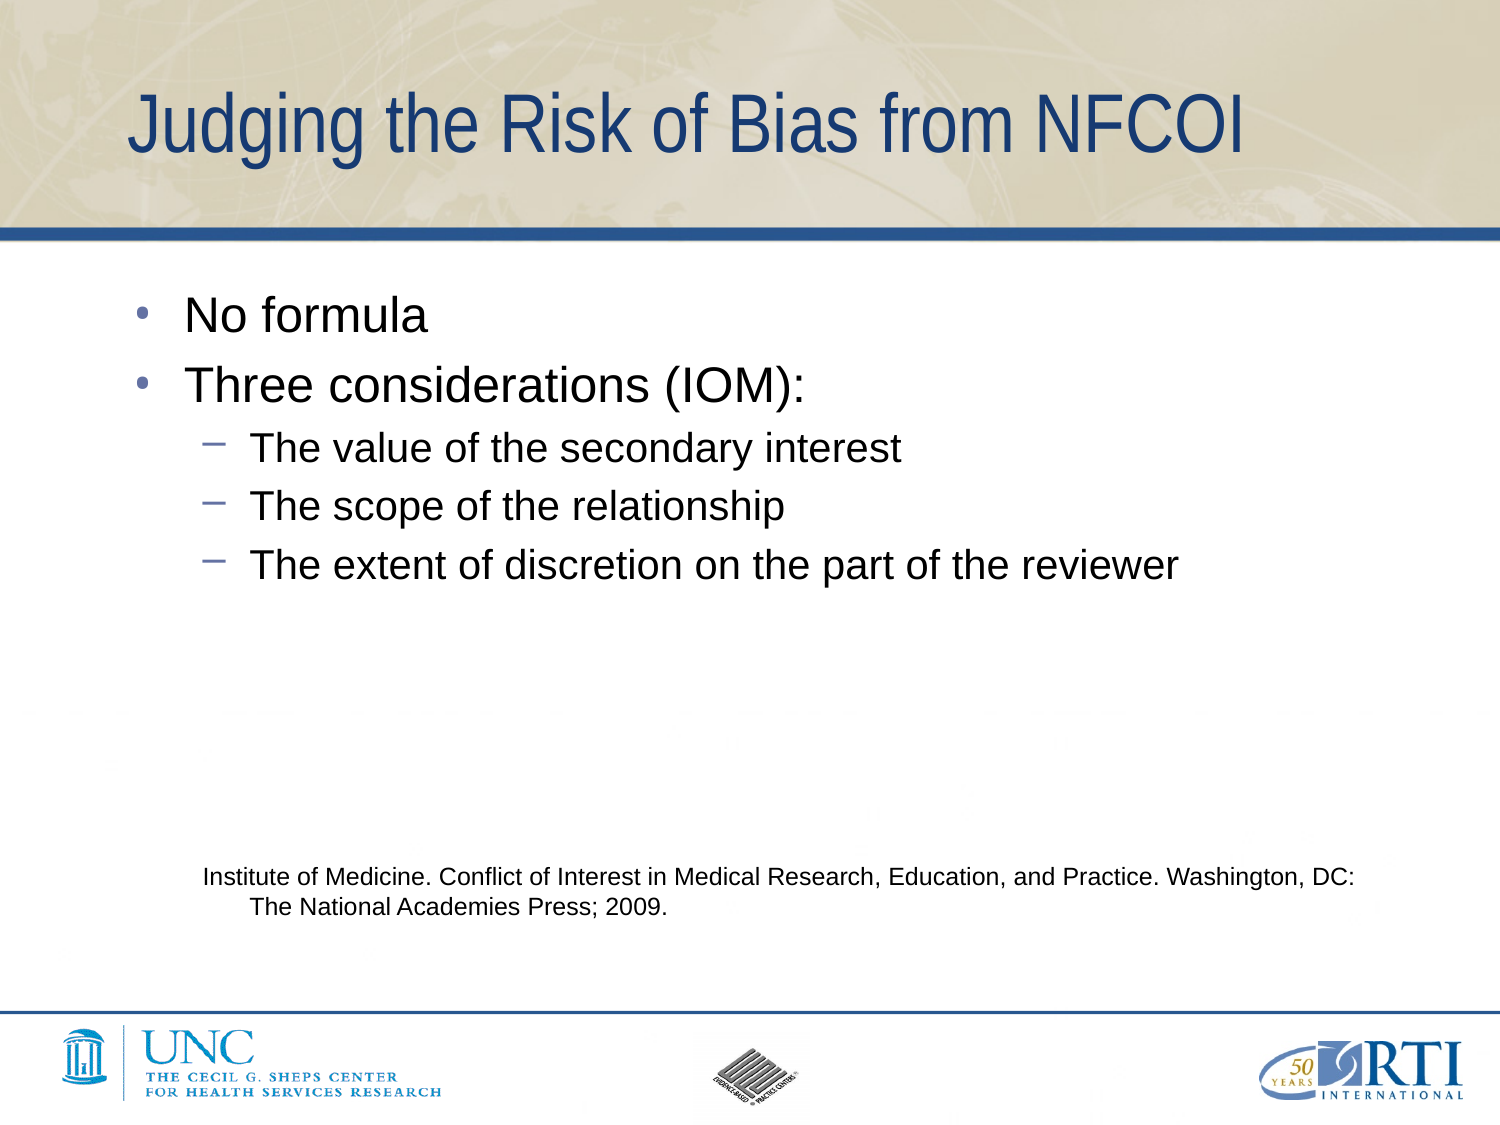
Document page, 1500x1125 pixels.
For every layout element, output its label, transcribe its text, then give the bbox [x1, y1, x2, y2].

list No formula Three considerations (IOM): The value of the secondary interest The scope of the relationship The extent of discretion on the part of the reviewer Institute of Medicine. Conflict of Interest in Medical Research, Education, and Practice. Washington, DC: The National Academies Press; 2009. [112, 274, 1388, 976]
picture [0, 0, 1500, 1010]
title Judging the Risk of Bias from NFCOI [112, 24, 1388, 213]
picture [0, 1015, 1500, 1125]
